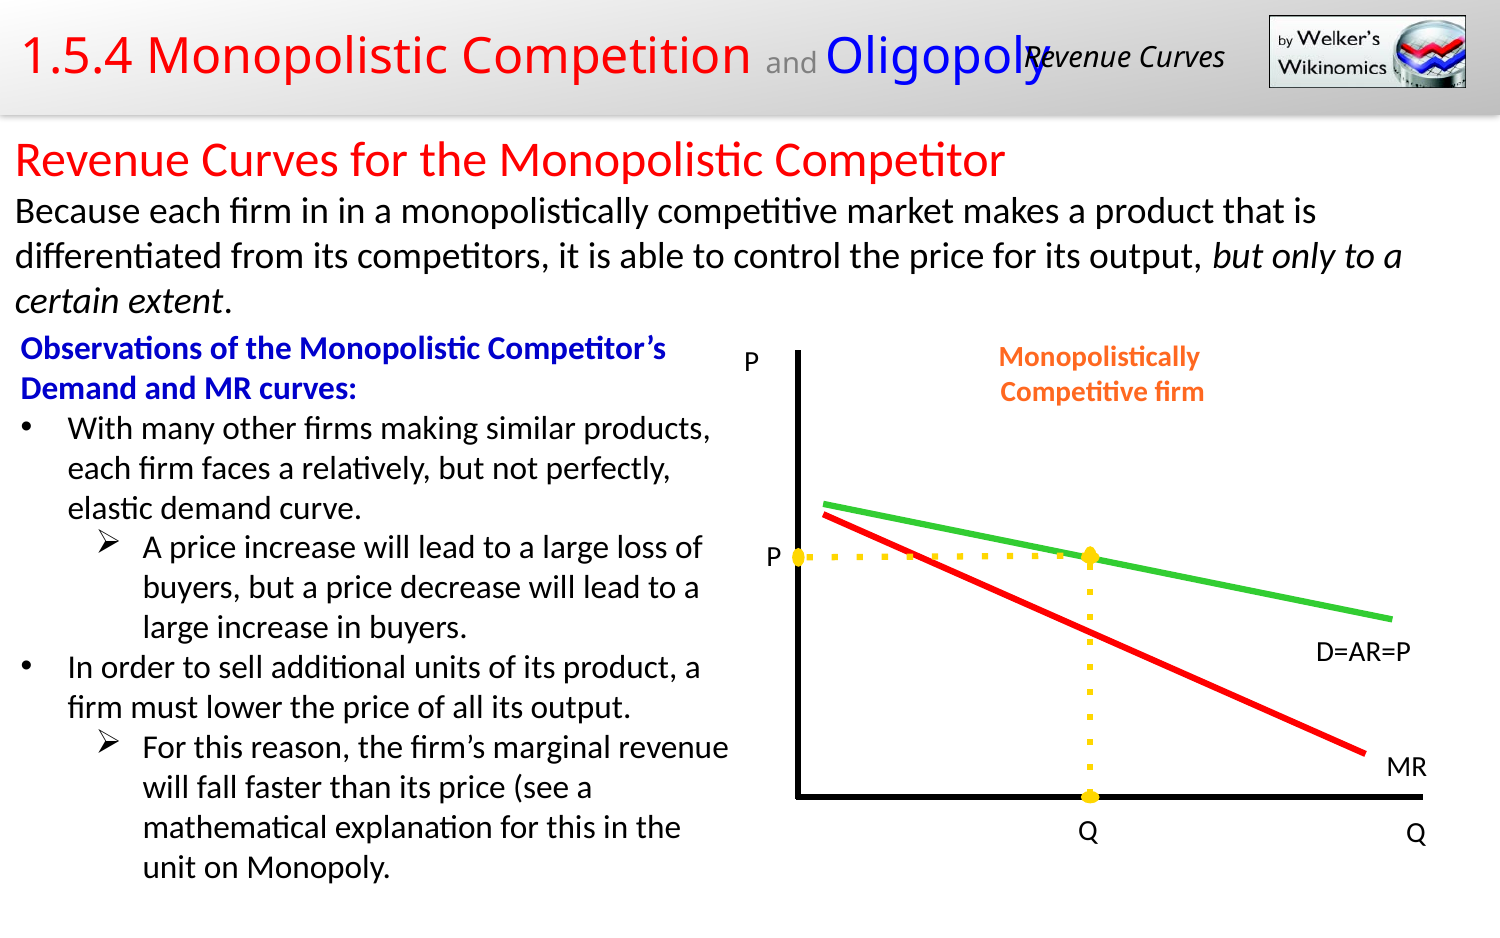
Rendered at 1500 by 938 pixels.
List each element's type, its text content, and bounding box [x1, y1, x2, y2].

text_box Observations of the Monopolistic Competitor’s Demand and MR curves: With many other firms making similar products, each firm faces a relatively, but not perfectly, elastic demand curve. A price increase will lead to a large loss of buyers, but a price decrease will lead to a large increase in buyers. In order to sell additional units of its product, a firm must lower the price of all its output. For this reason, the firm’s marginal revenue will fall faster than its price (see a mathematical explanation for this in the unit on Monopoly. [5, 318, 756, 933]
text_box Revenue Curves for the Monopolistic Competitor Because each firm in in a monopolistically competitive market makes a product that is differentiated from its competitors, it is able to control the price for its output, but only to a certain extent. [0, 123, 1500, 329]
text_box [729, 329, 1488, 857]
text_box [0, 0, 1500, 115]
